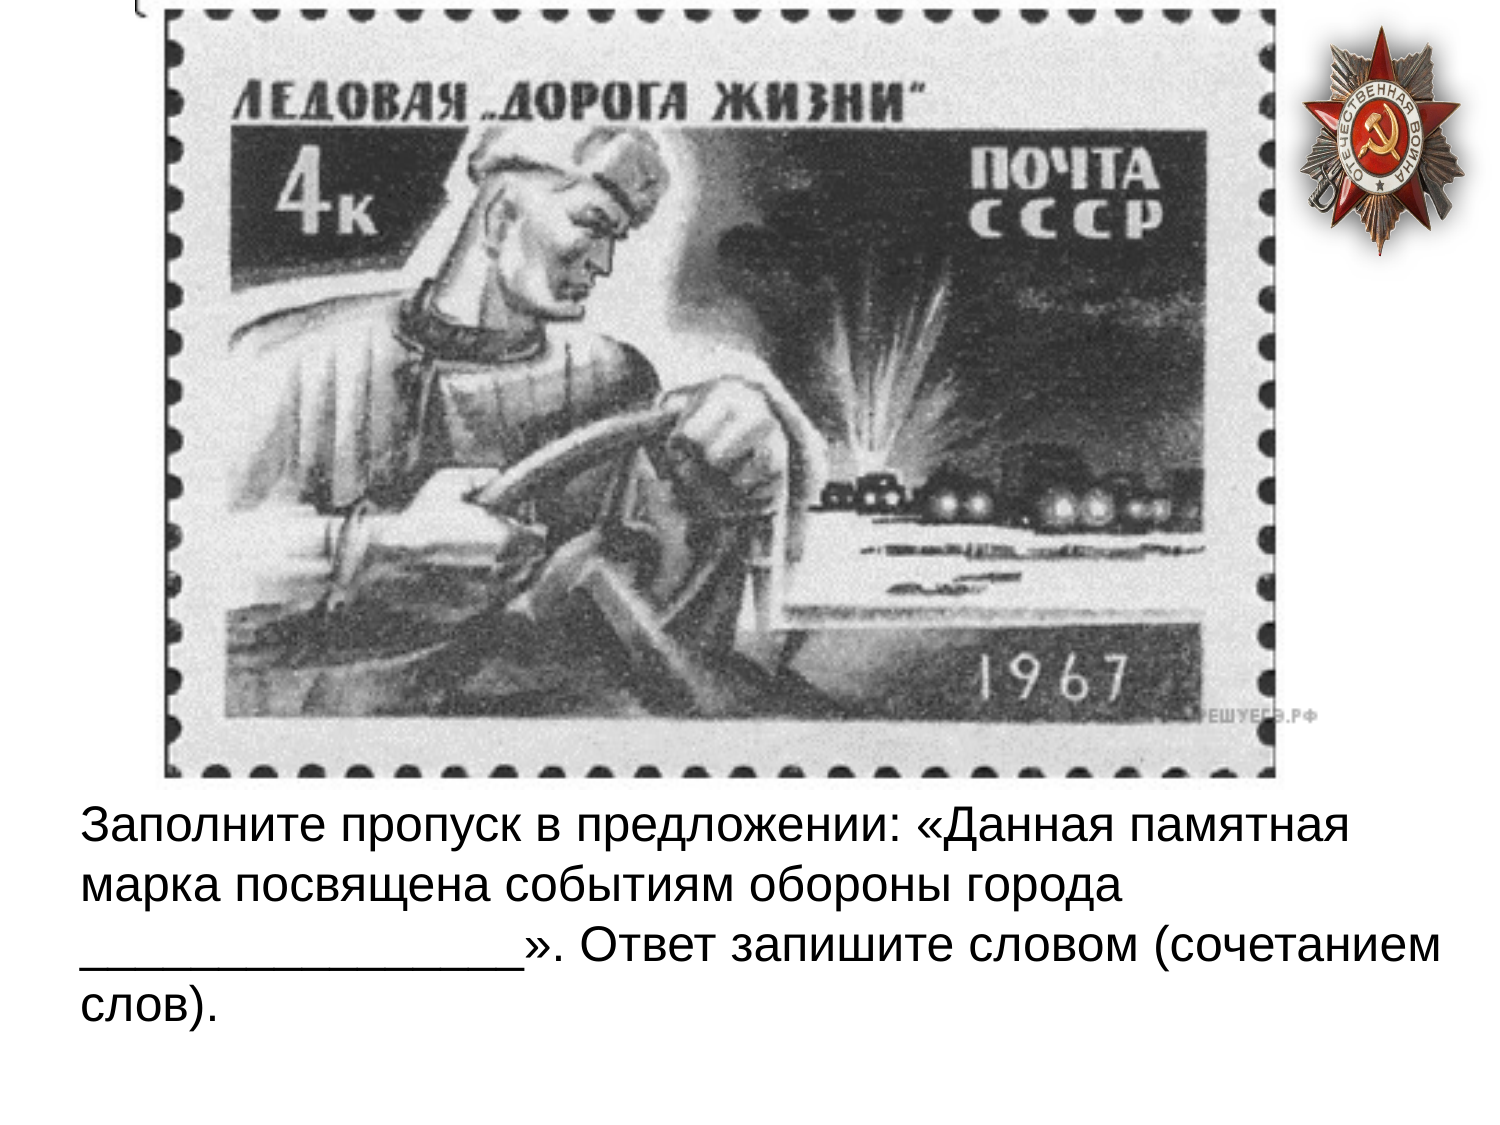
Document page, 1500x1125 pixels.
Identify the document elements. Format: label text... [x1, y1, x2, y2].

picture [135, 0, 1472, 791]
text_box Заполните пропуск в предложении: «Данная памятная марка посвящена событиям обороны города ________________». Ответ запишите словом (сочетанием слов). [64, 724, 1500, 1040]
